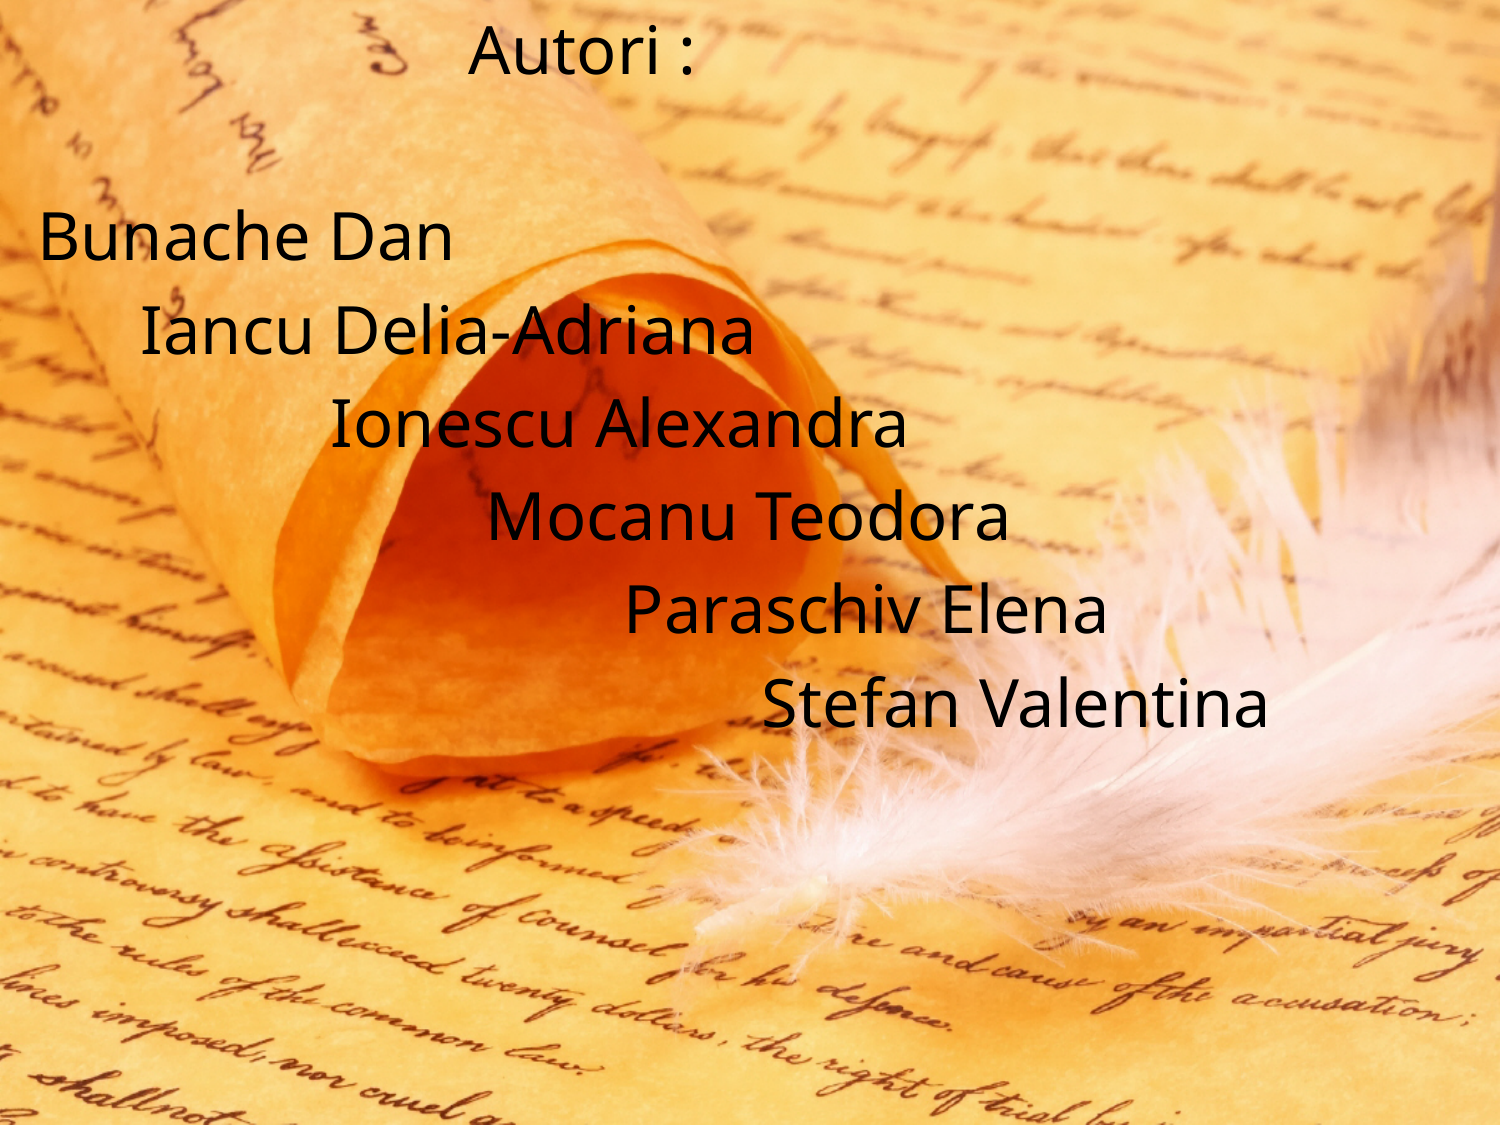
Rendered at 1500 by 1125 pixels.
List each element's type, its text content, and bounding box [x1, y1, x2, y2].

list Autori : Bunache Dan Iancu Delia-Adriana Ionescu Alexandra Mocanu Teodora Paraschiv Elena Stefan Valentina [0, 0, 1500, 1125]
